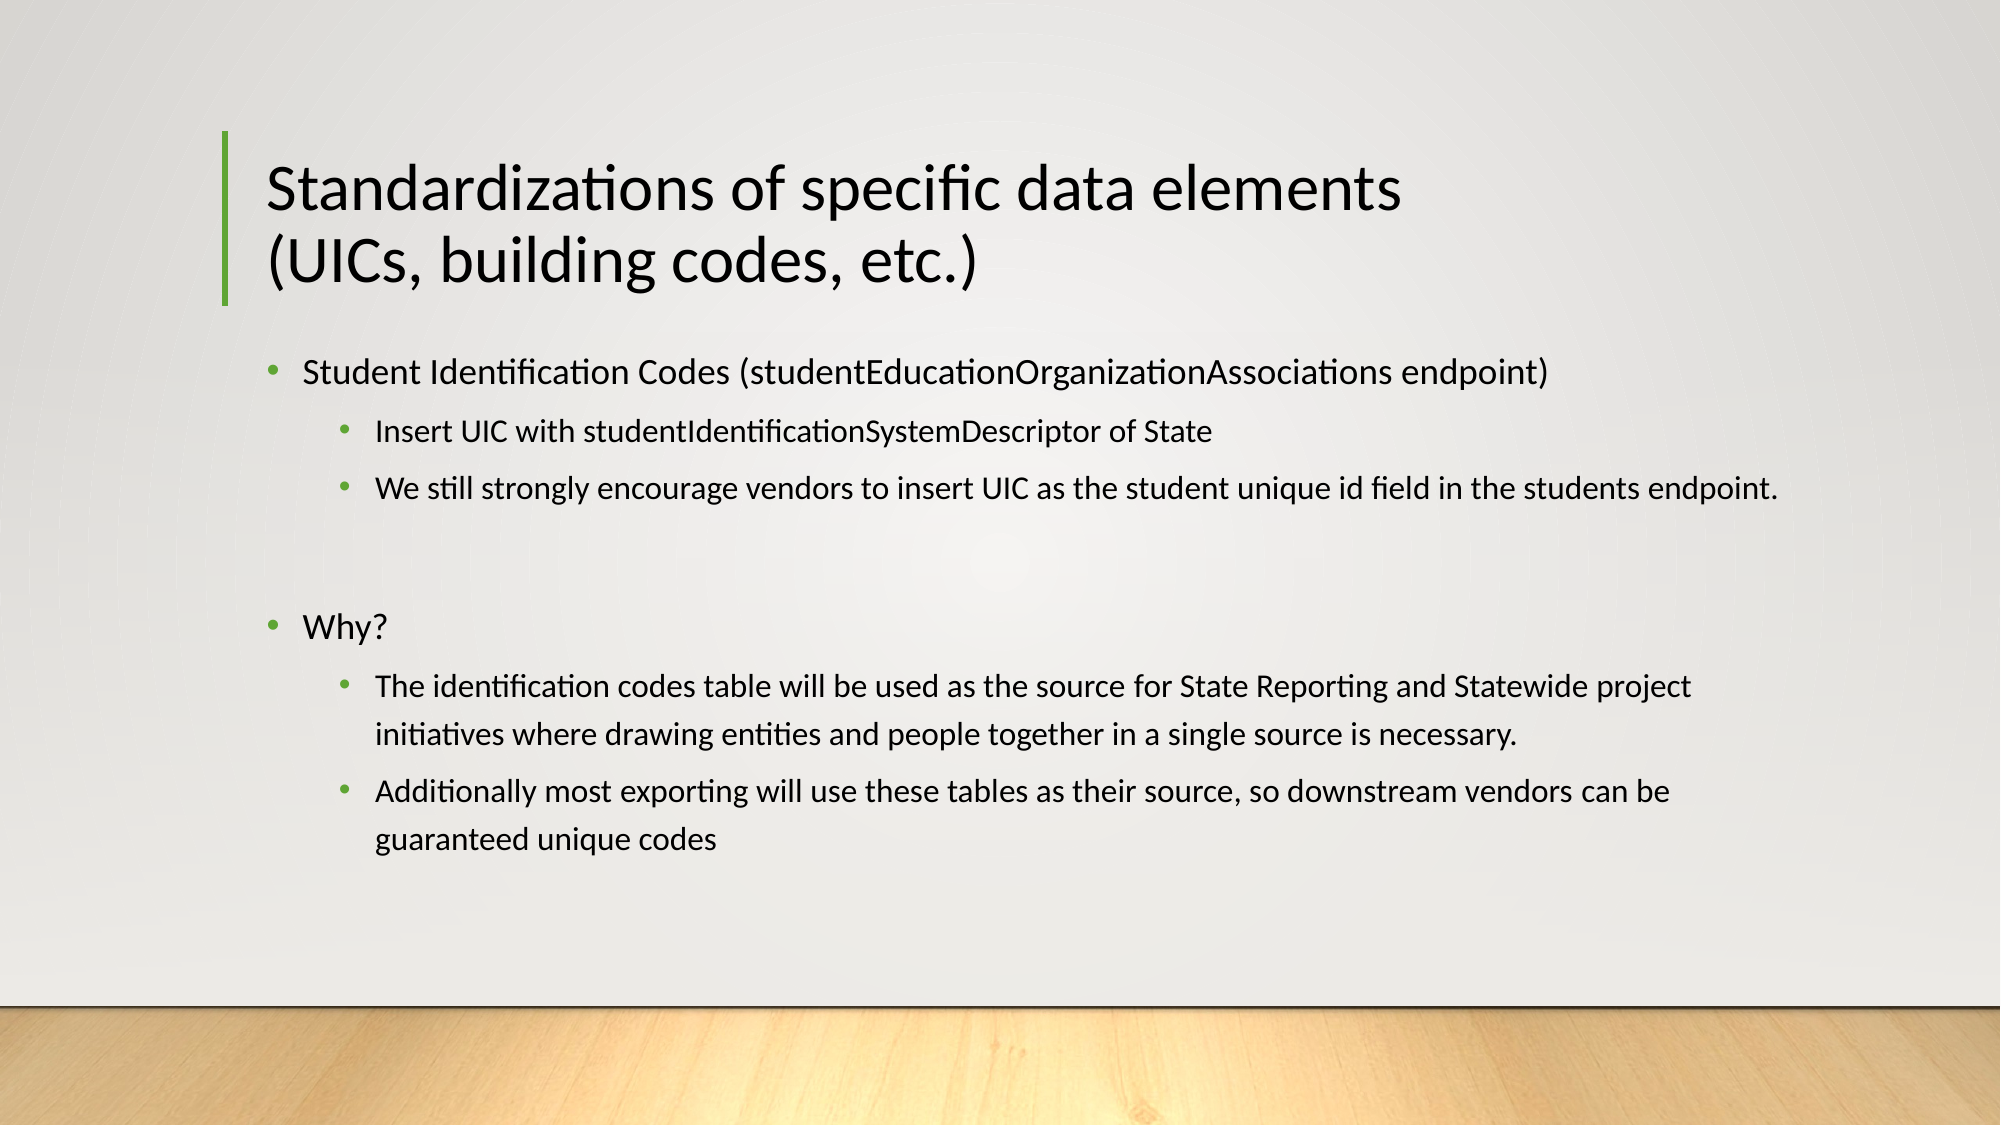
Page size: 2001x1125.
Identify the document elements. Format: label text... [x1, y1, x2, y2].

list Student Identification Codes (studentEducationOrganizationAssociations endpoint) Insert UIC with studentIdentificationSystemDescriptor of State We still strongly encourage vendors to insert UIC as the student unique id field in the students endpoint. Why? The identification codes table will be used as the source for State Reporting and Statewide project initiatives where drawing entities and people together in a single source is necessary. Additionally most exporting will use these tables as their source, so downstream vendors can be guaranteed unique codes [251, 330, 1814, 897]
title Standardizations of specific data elements (UICs, building codes, etc.) [251, 131, 1814, 305]
picture [0, 1006, 2000, 1125]
